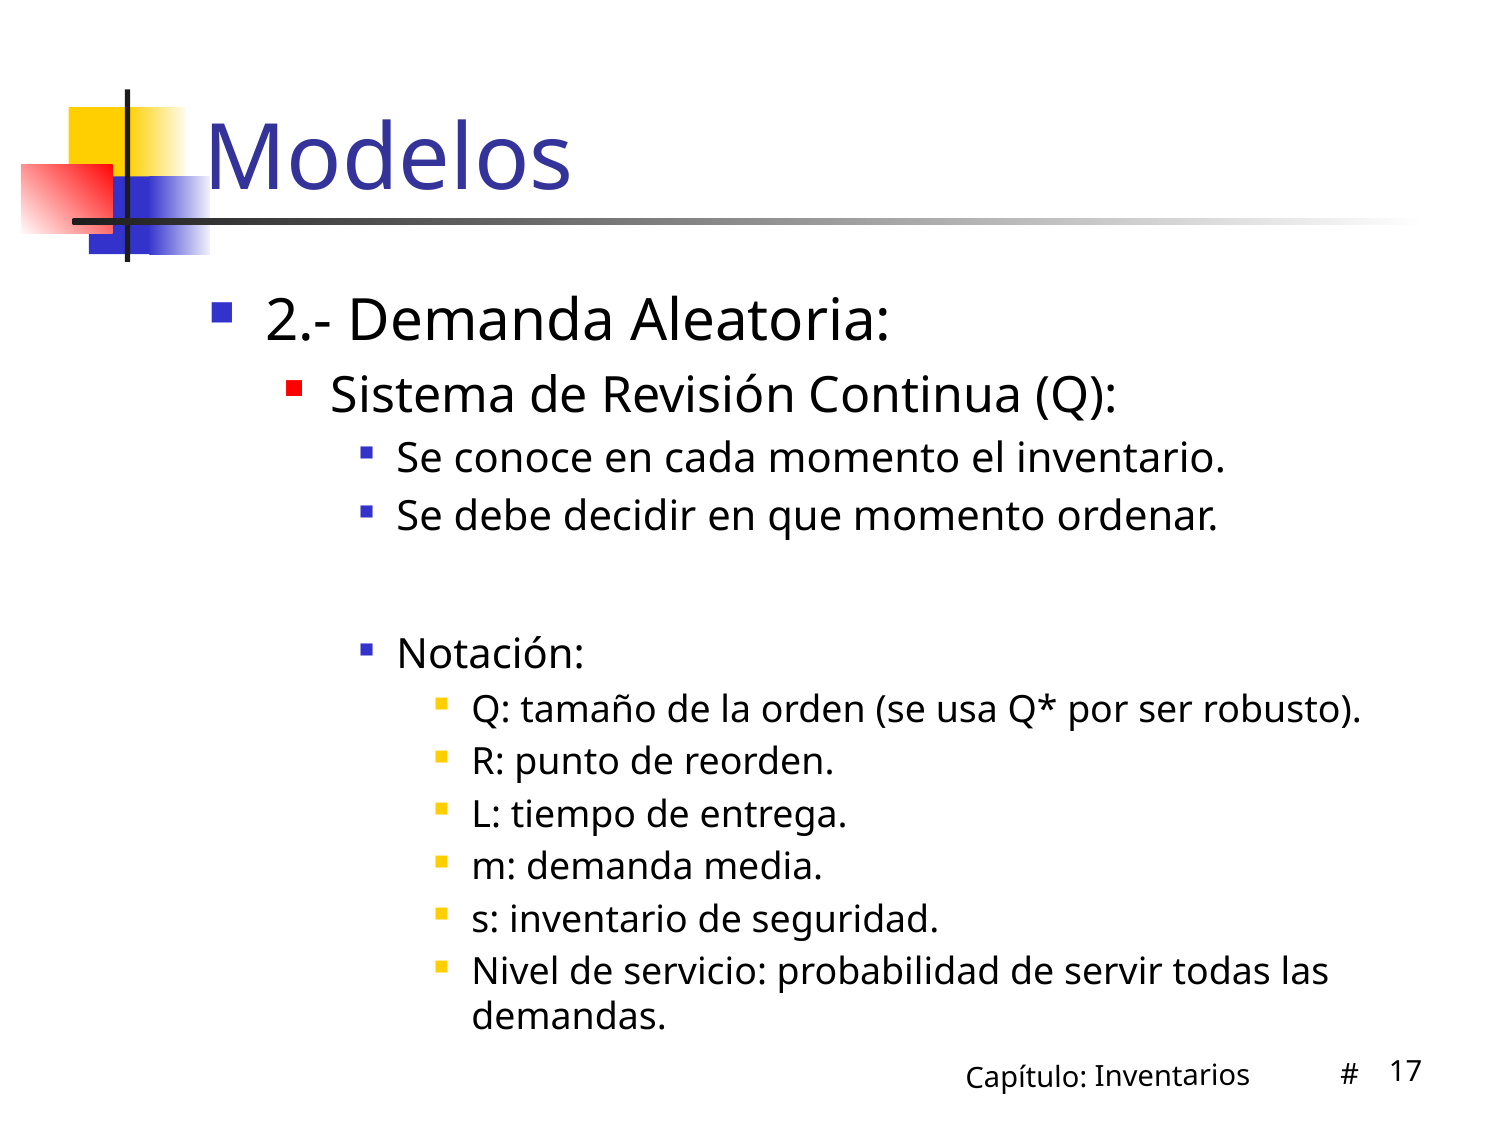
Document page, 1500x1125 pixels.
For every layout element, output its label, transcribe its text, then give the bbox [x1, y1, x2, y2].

footer Capítulo: Inventarios # [923, 1028, 1402, 1108]
slide_number 17 [1124, 1024, 1438, 1101]
title Modelos [188, 27, 1468, 216]
list 2.- Demanda Aleatoria: Sistema de Revisión Continua (Q): Se conoce en cada momento el inventario. Se debe decidir en que momento ordenar. Notación: Q: tamaño de la orden (se usa Q* por ser robusto). R: punto de reorden. L: tiempo de entrega. m: demanda media. s: inventario de seguridad. Nivel de servicio: probabilidad de servir todas las demandas. [193, 274, 1470, 1007]
